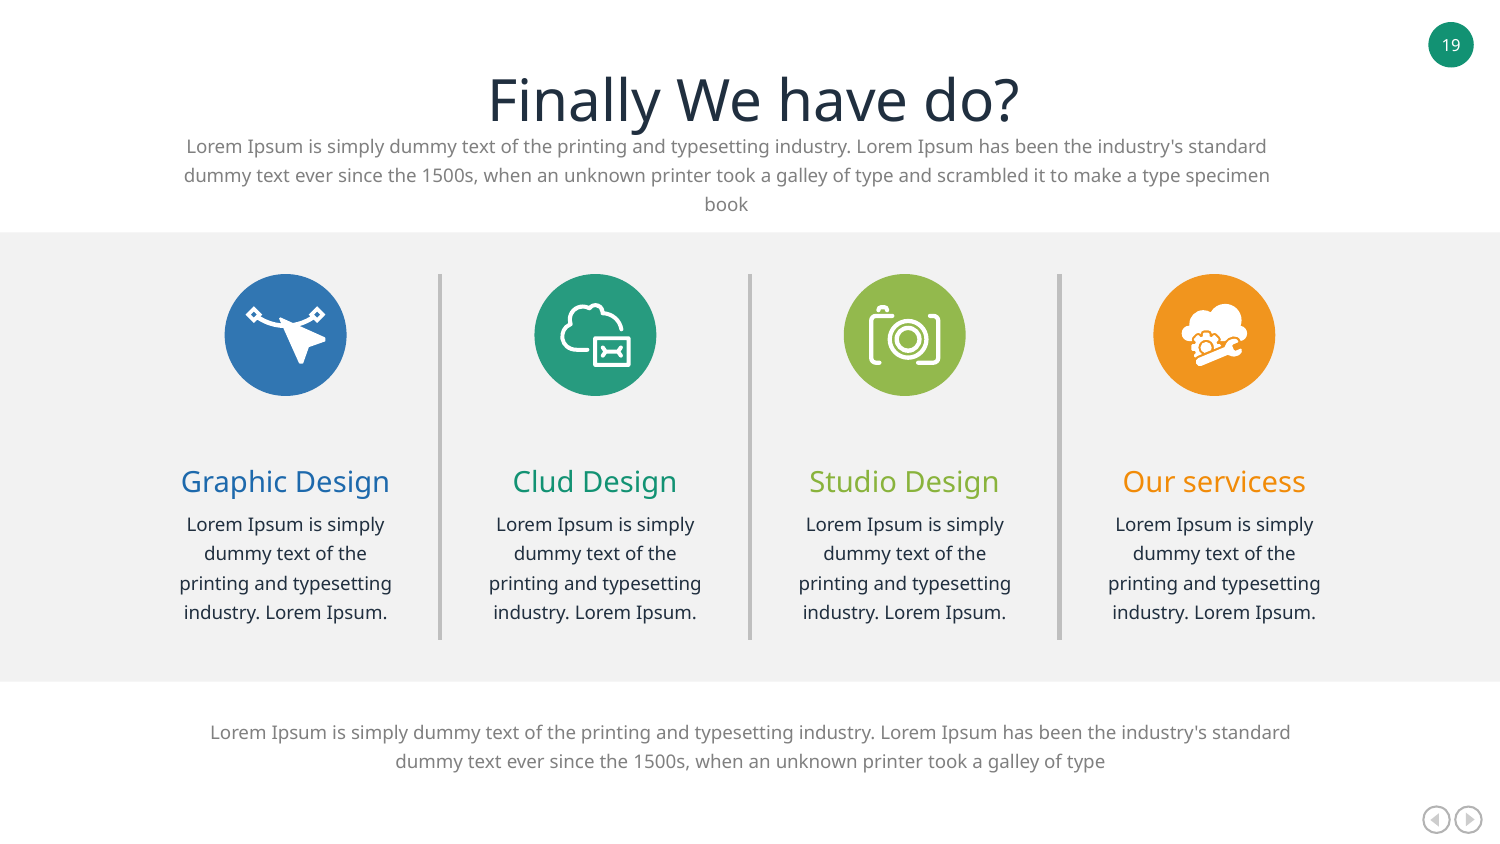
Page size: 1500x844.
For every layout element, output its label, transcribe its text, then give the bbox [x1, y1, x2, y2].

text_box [173, 273, 1327, 641]
text_box [0, 232, 1500, 682]
text_box Lorem Ipsum is simply dummy text of the printing and typesetting industry. Lorem Ipsum has been the industry's standard dummy text ever since the 1500s, when an unknown printer took a galley of type [194, 717, 1306, 769]
text_box Finally We have do? [167, 43, 1341, 170]
text_box Lorem Ipsum is simply dummy text of the printing and typesetting industry. Lorem Ipsum has been the industry's standard dummy text ever since the 1500s, when an unknown printer took a galley of type and scrambled it to make a type specimen book [171, 145, 1282, 198]
